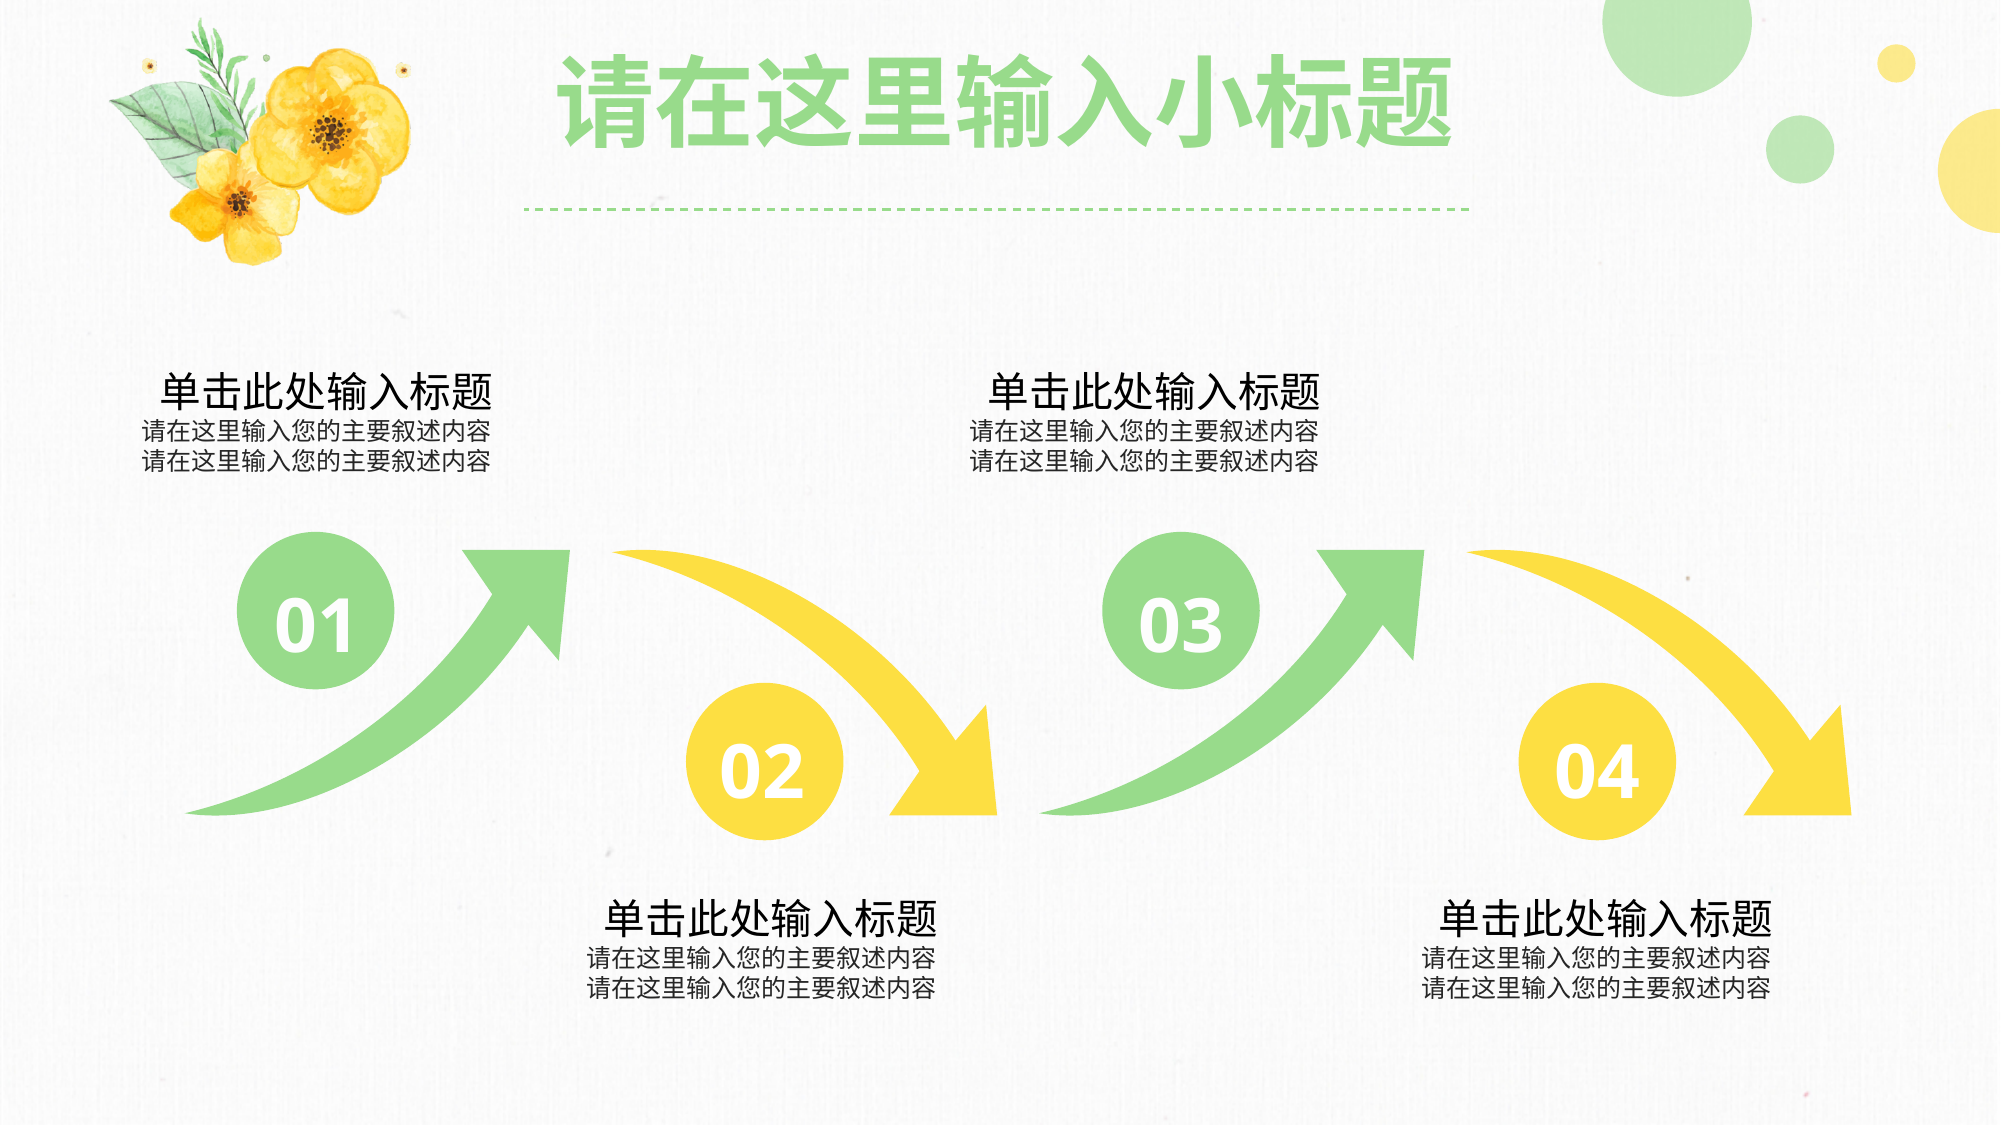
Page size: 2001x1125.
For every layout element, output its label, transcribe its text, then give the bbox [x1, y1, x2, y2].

text_box [1466, 548, 1853, 817]
text_box [1936, 107, 2000, 235]
text_box [1876, 43, 1917, 84]
text_box [1601, 0, 1753, 98]
text_box 单击此处输入标题 请在这里输入您的主要叙述内容 请在这里输入您的主要叙述内容 [127, 358, 509, 563]
text_box [184, 548, 572, 817]
text_box [1038, 548, 1426, 817]
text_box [1499, 682, 1696, 841]
text_box 请在这里输入小标题 [539, 31, 1470, 167]
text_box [664, 682, 861, 841]
text_box 单击此处输入标题 请在这里输入您的主要叙述内容 请在这里输入您的主要叙述内容 [955, 358, 1337, 563]
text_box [1083, 531, 1279, 690]
picture [0, 0, 2001, 1125]
text_box 单击此处输入标题 请在这里输入您的主要叙述内容 请在这里输入您的主要叙述内容 [571, 885, 953, 1090]
text_box [611, 548, 999, 817]
text_box [1765, 114, 1836, 185]
text_box 单击此处输入标题 请在这里输入您的主要叙述内容 请在这里输入您的主要叙述内容 [1406, 885, 1788, 1090]
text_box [219, 531, 416, 690]
